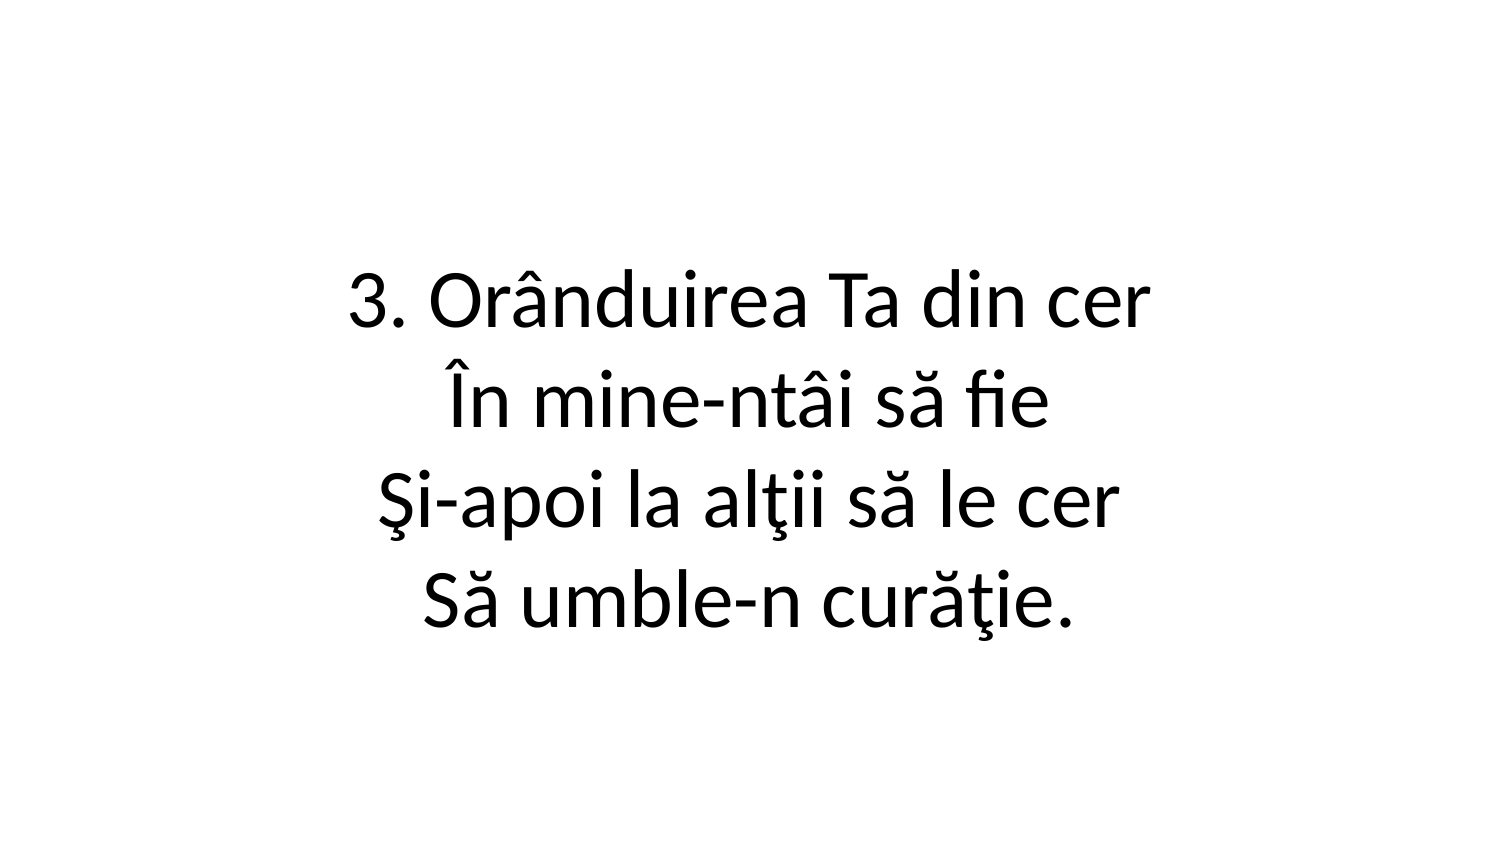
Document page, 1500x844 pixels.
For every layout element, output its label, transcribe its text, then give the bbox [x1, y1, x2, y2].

text_box 3. Orânduirea Ta din cer În mine-ntâi să fie Şi-apoi la alţii să le cer Să umble-n curăţie. [331, 192, 1169, 652]
